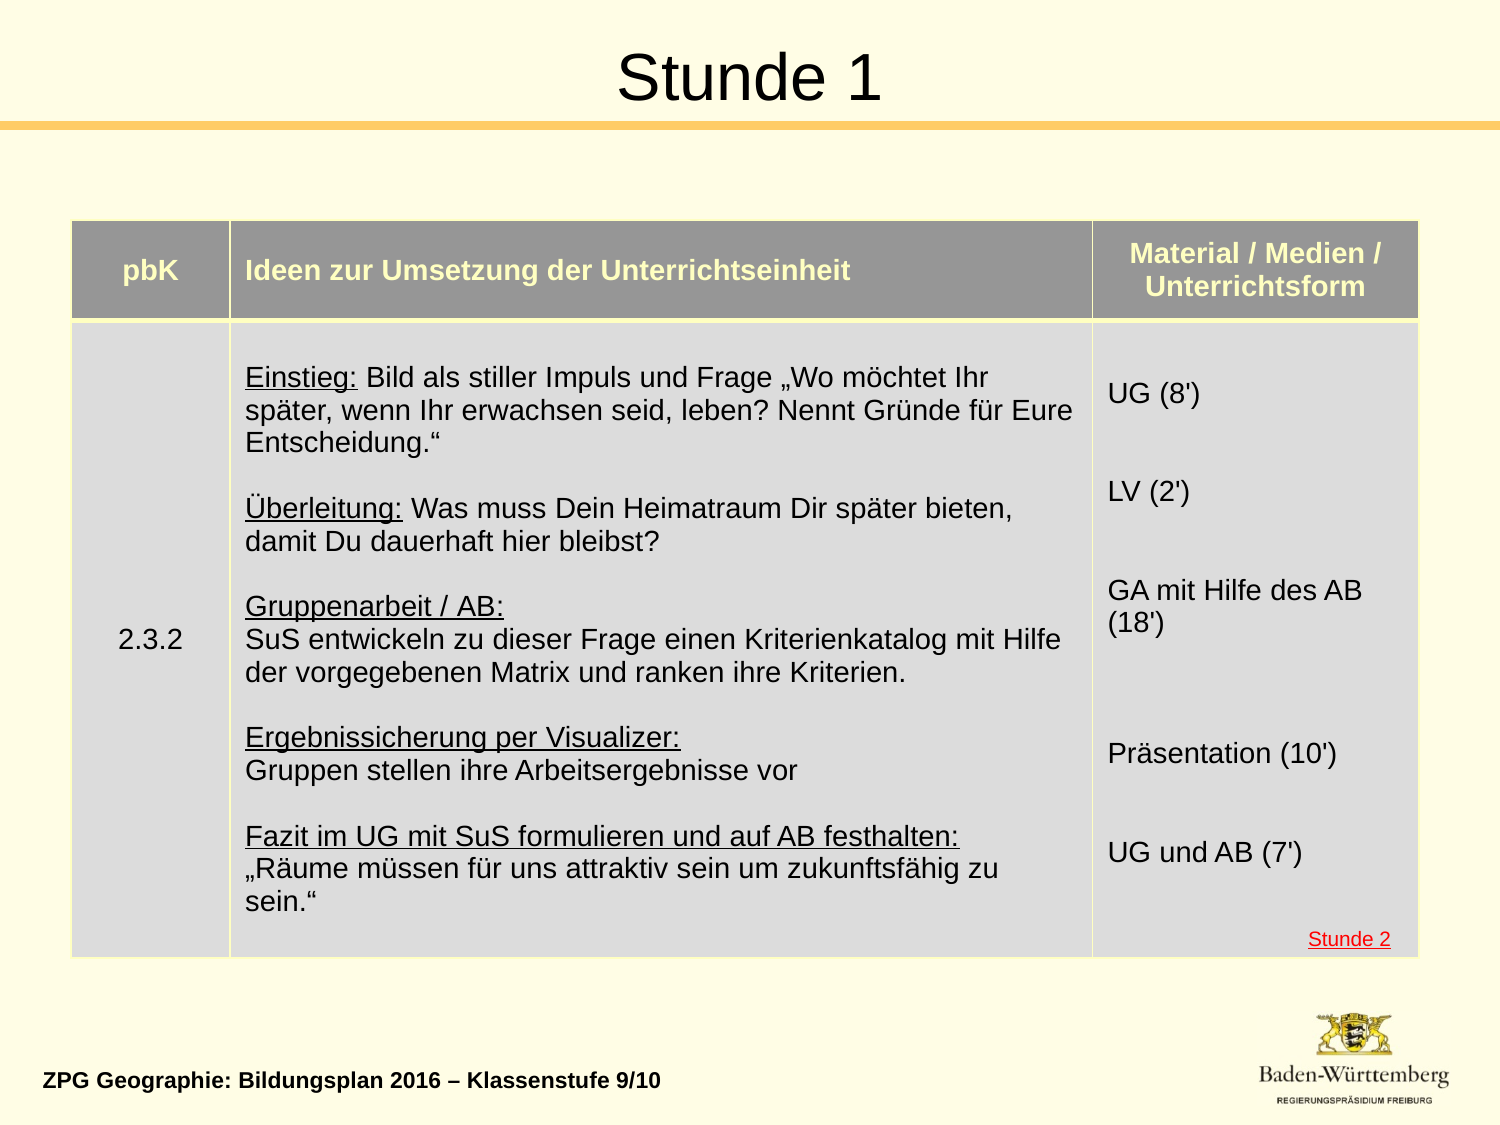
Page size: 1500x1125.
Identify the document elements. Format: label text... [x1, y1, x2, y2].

table_header pbK [72, 221, 229, 318]
title Stunde 1 [0, 0, 1500, 114]
picture [1257, 1011, 1451, 1106]
text_box Stunde 2 [1293, 918, 1412, 958]
table_header Ideen zur Umsetzung der Unterrichtseinheit [231, 221, 1092, 318]
table_cell Einstieg: Bild als stiller Impuls und Frage „Wo möchtet Ihr später, wenn Ihr erwachsen seid, leben? Nennt Gründe für Eure Entscheidung.“ Überleitung: Was muss Dein Heimatraum Dir später bieten, damit Du dauerhaft hier bleibst? Gruppenarbeit / AB: SuS entwickeln zu dieser Frage einen Kriterienkatalog mit Hilfe der vorgegebenen Matrix und ranken ihre Kriterien. Ergebnissicherung per Visualizer: Gruppen stellen ihre Arbeitsergebnisse vor Fazit im UG mit SuS formulieren und auf AB festhalten: „Räume müssen für uns attraktiv sein um zukunftsfähig zu sein.“ [231, 323, 1092, 957]
table_cell UG (8') LV (2') GA mit Hilfe des AB (18') Präsentation (10') UG und AB (7') [1093, 323, 1418, 957]
table_header Material / Medien / Unterrichtsform [1093, 221, 1418, 318]
table_cell 2.3.2 [72, 323, 229, 957]
